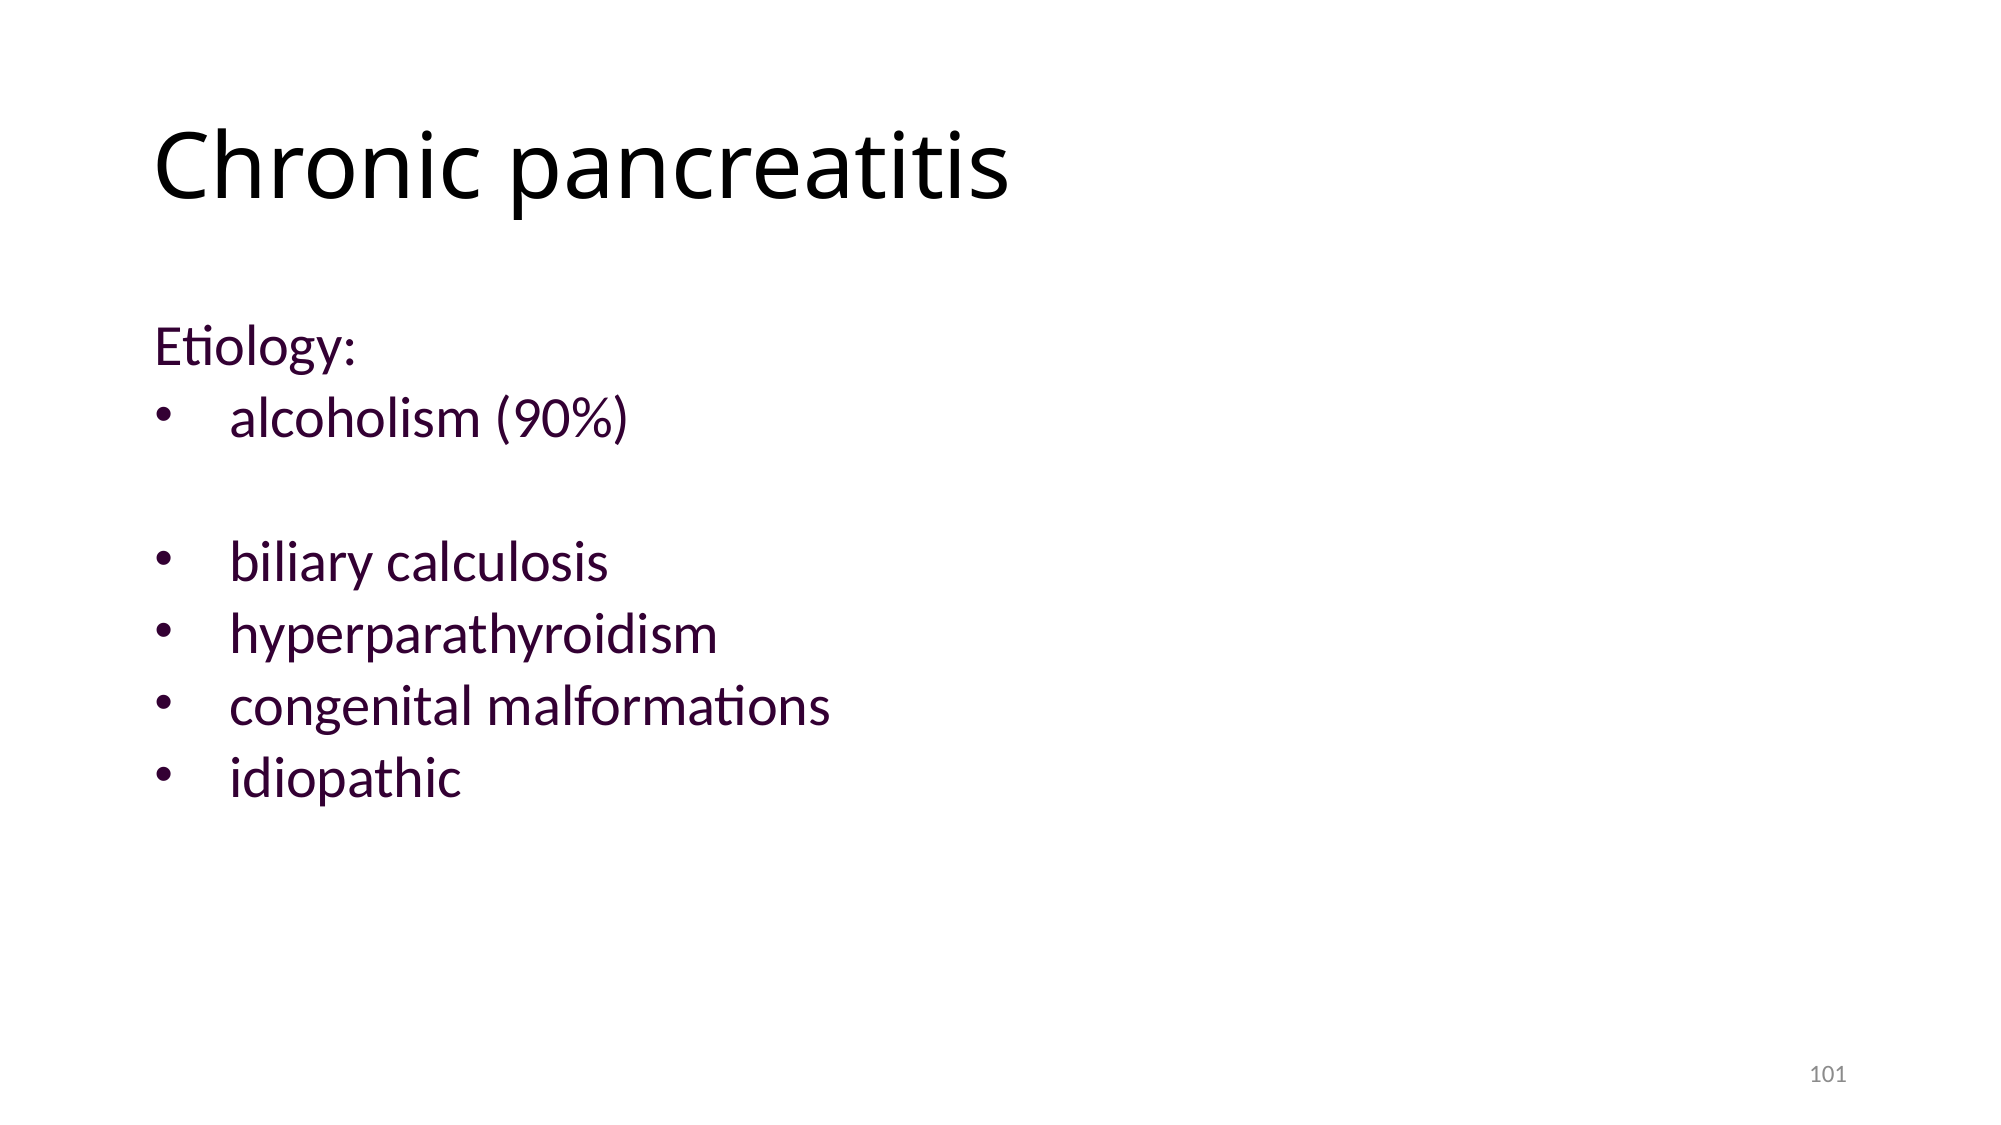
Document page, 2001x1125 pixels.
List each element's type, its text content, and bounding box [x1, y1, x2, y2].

list Etiology: alcoholism (90%) biliary calculosis hyperparathyroidism congenital malformations idiopathic [137, 299, 1863, 1014]
title Chronic pancreatitis [137, 59, 1863, 278]
slide_number 101 [1412, 1042, 1863, 1103]
